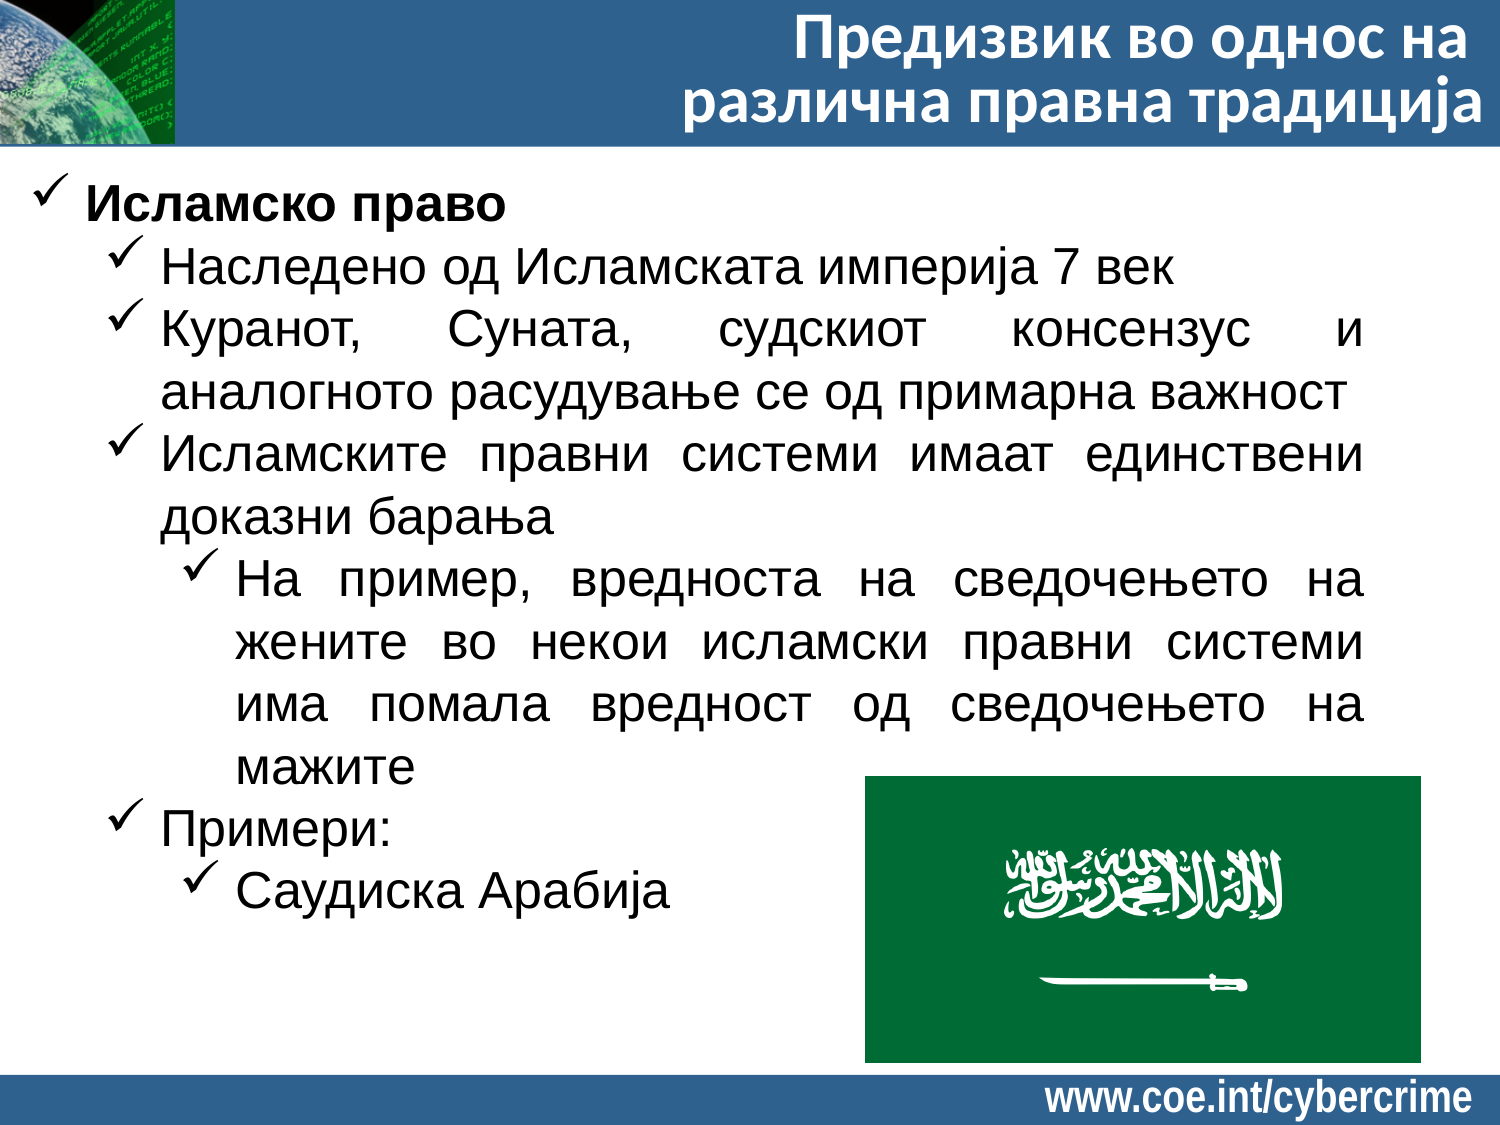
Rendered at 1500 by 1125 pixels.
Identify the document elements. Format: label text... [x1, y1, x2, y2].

text_box [0, 1073, 1030, 1125]
text_box Предизвик во однос на различна правна традиција [177, 0, 1500, 149]
text_box Исламско право Наследено од Исламската империја 7 век Куранот, Суната, судскиот консензус и аналогното расудување се од примарна важност Исламските правни системи имаат единствени доказни барања На пример, вредноста на сведочењето на жените во некои исламски правни системи има помала вредност од сведочењето на мажите Примери: Саудиска Арабија [14, 162, 1380, 927]
picture [0, 0, 175, 144]
text_box www.coe.int/cybercrime [1030, 1059, 1500, 1125]
picture [865, 775, 1421, 1064]
